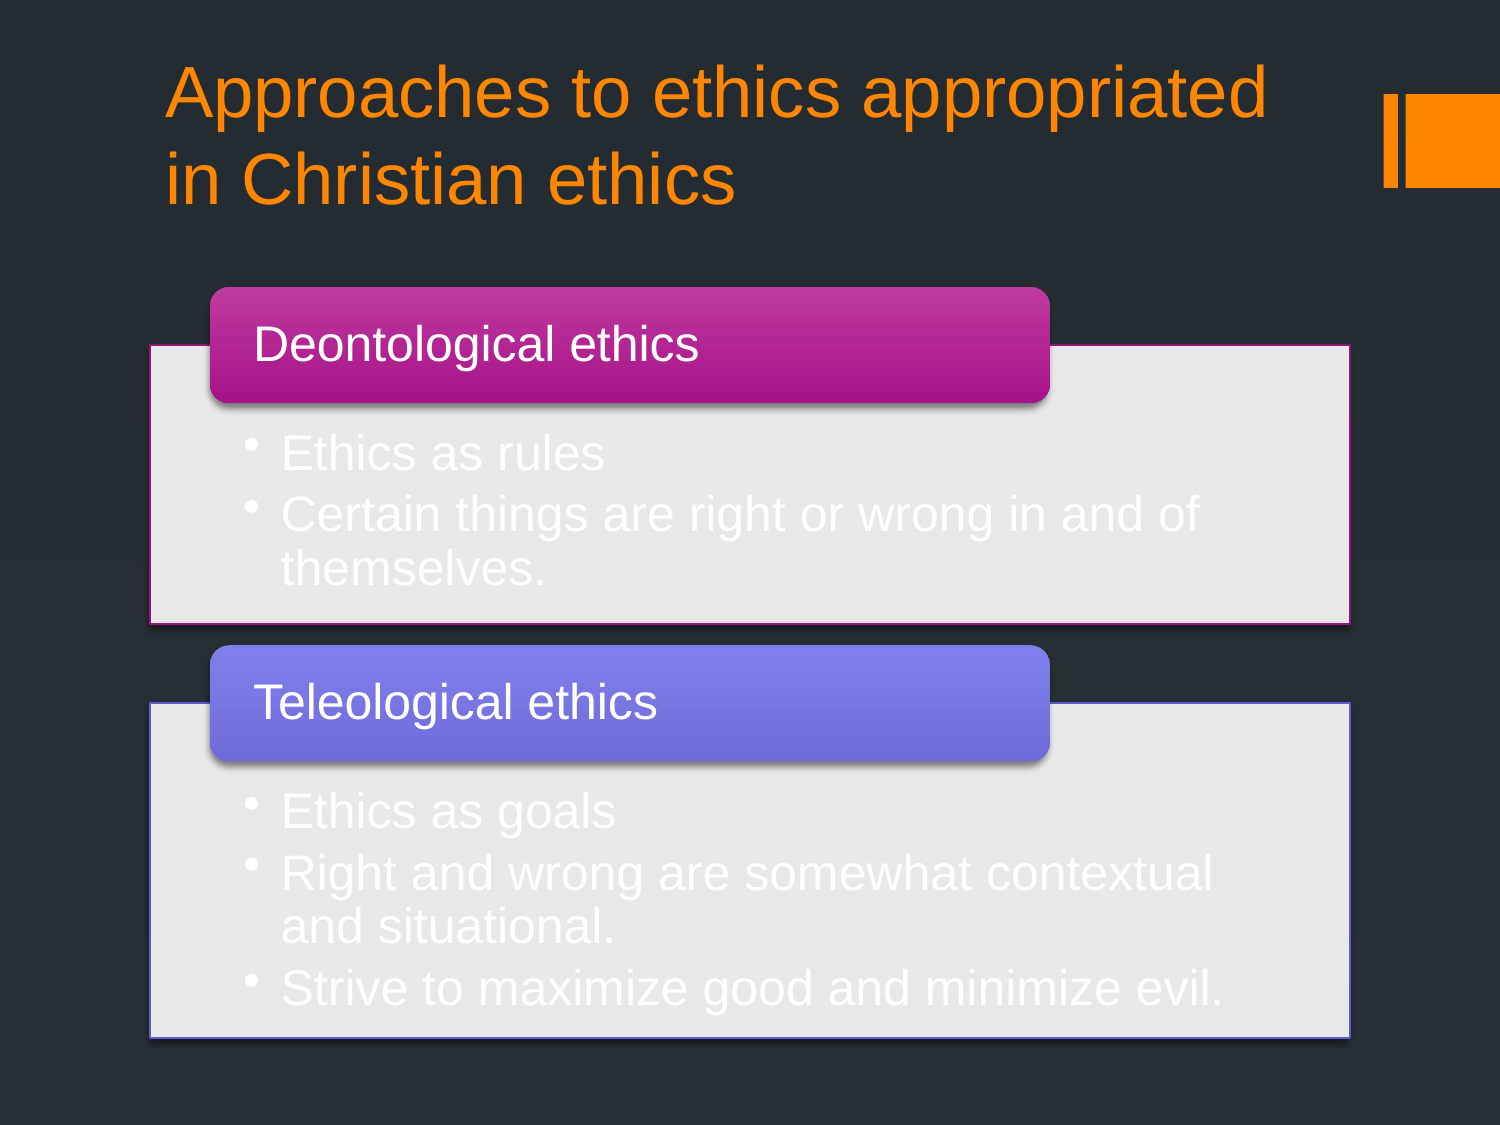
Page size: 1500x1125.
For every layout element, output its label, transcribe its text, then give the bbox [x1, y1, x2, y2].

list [149, 274, 1351, 1051]
title Approaches to ethics appropriated in Christian ethics [150, 37, 1350, 227]
